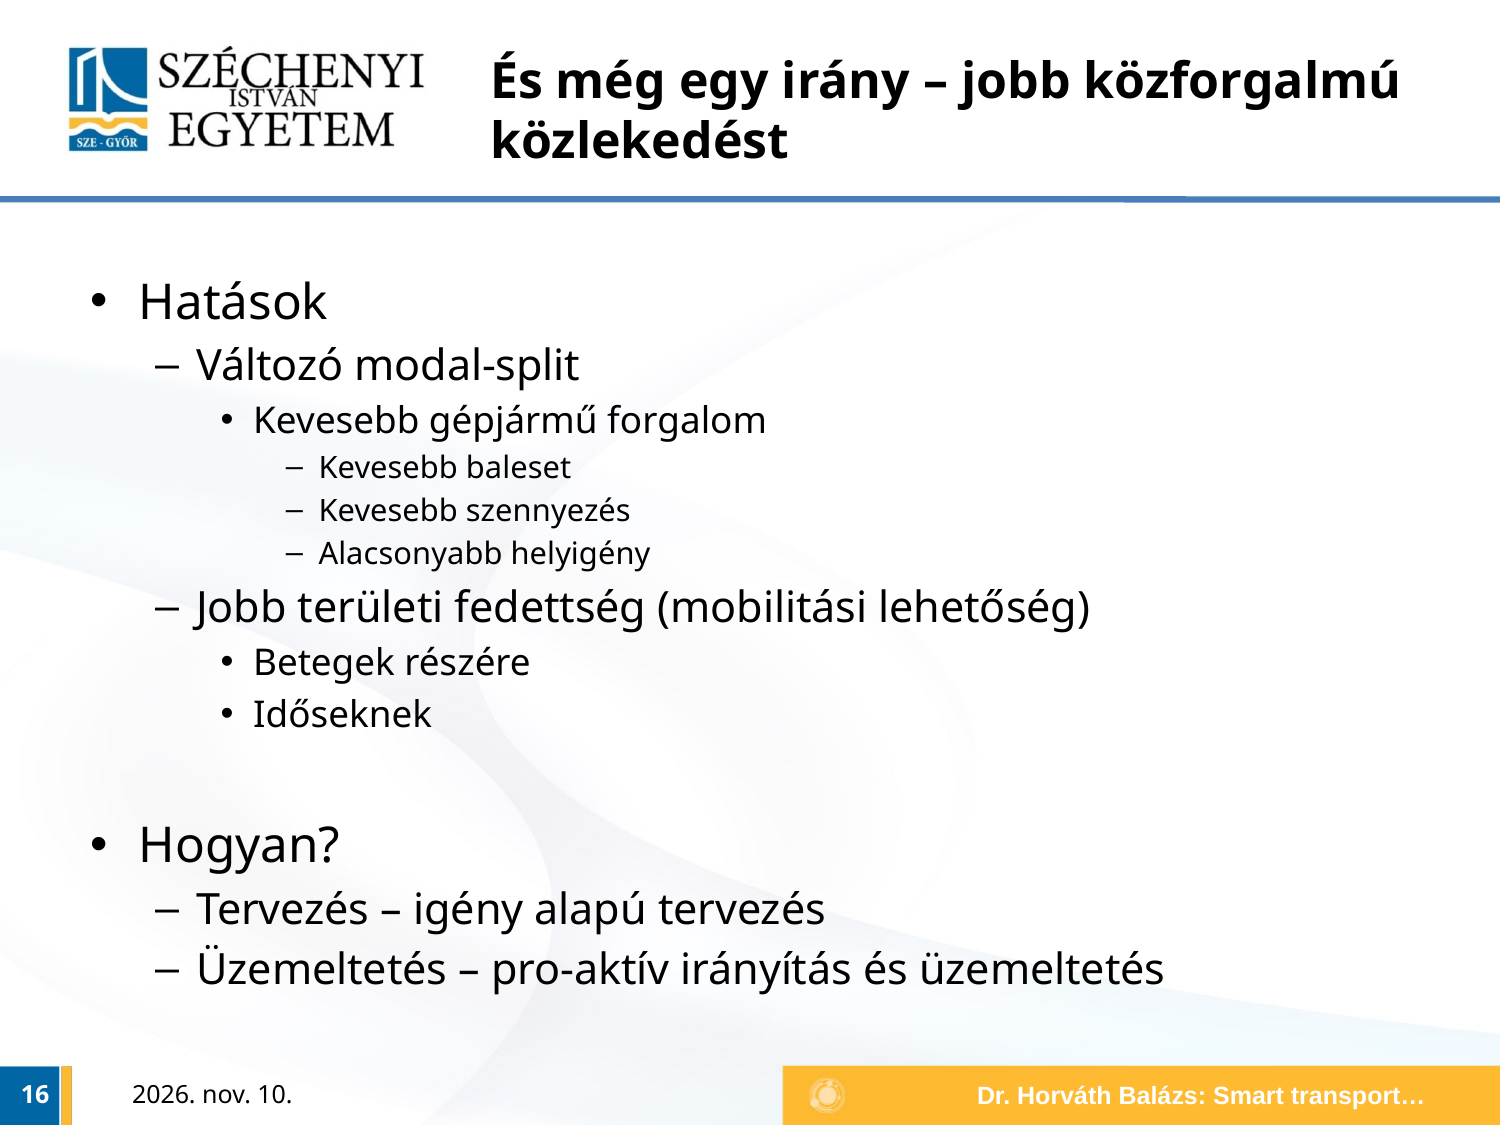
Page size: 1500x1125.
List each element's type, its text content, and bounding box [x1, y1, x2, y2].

picture [0, 203, 1500, 1125]
slide_number 16 [0, 1065, 71, 1125]
list Hatások Változó modal-split Kevesebb gépjármű forgalom Kevesebb baleset Kevesebb szennyezés Alacsonyabb helyigény Jobb területi fedettség (mobilitási lehetőség) Betegek részére Időseknek Hogyan? Tervezés – igény alapú tervezés Üzemeltetés – pro-aktív irányítás és üzemeltetés [75, 262, 1425, 1005]
title És még egy irány – jobb közforgalmú közlekedést [478, 45, 1483, 173]
footer Dr. Horváth Balázs: Smart transport… [878, 1065, 1442, 1125]
picture [0, 0, 1500, 196]
slide_number 2014. szeptember 10. [117, 1065, 550, 1125]
